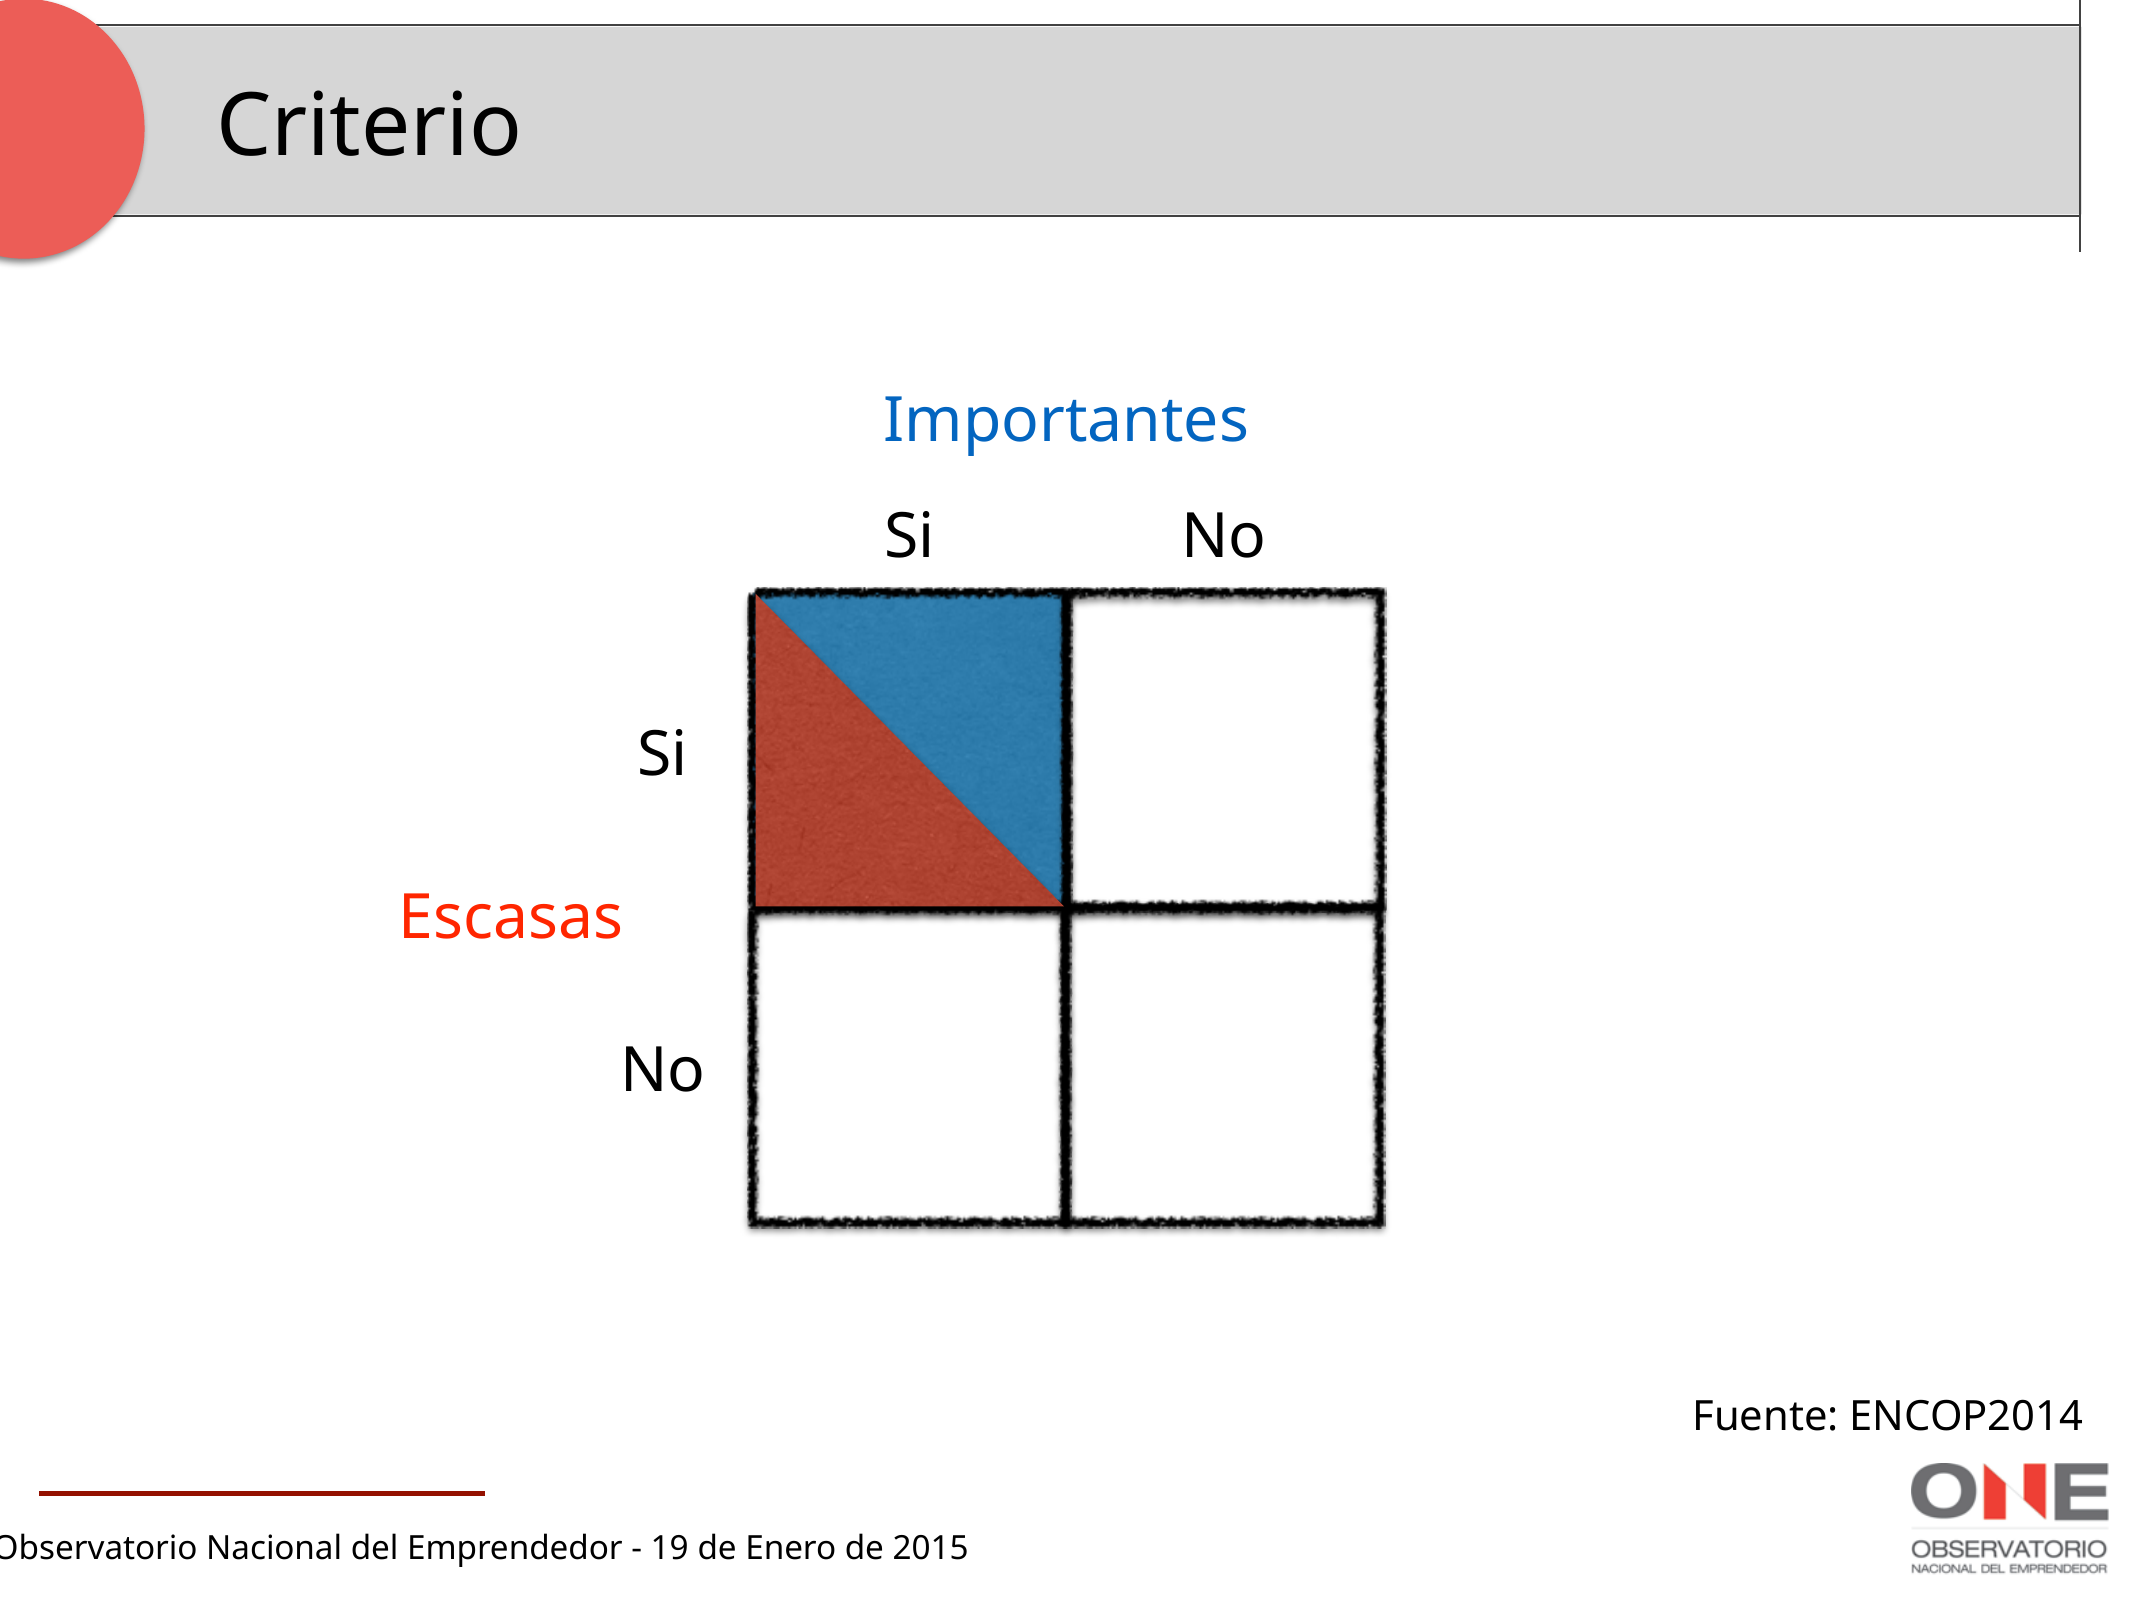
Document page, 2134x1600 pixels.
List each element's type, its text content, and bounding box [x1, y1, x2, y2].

text_box Fuente: ENCOP2014 [1684, 1380, 2093, 1447]
text_box Si [876, 487, 944, 579]
text_box Escasas [390, 867, 632, 960]
picture [746, 587, 1387, 1229]
picture [1911, 1463, 2117, 1588]
text_box No [1172, 487, 1275, 579]
text_box Importantes [875, 370, 1258, 462]
text_box Criterio [207, 59, 531, 182]
text_box Si [628, 704, 697, 796]
text_box No [611, 1020, 714, 1112]
